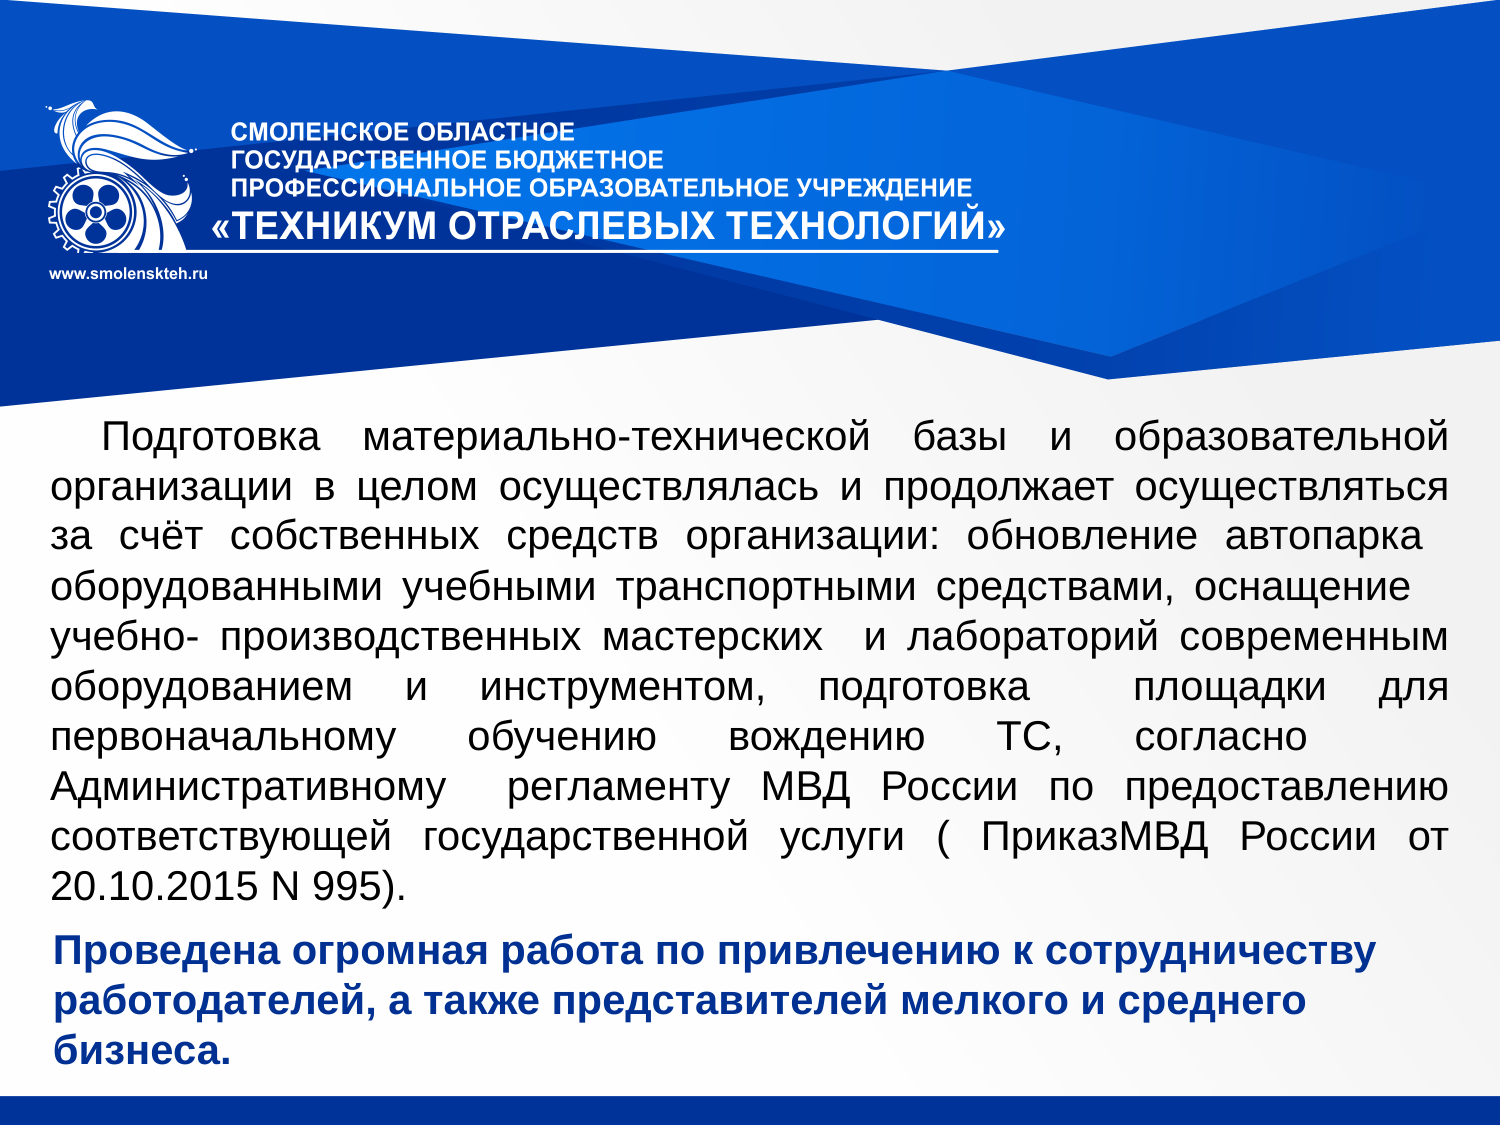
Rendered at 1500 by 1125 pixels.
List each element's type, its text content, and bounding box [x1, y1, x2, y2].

text_box Проведена огромная работа по привлечению к сотрудничеству работодателей, а также представителей мелкого и среднего бизнеса. [38, 915, 1462, 1080]
text_box Подготовка материально-технической базы и образовательной организации в целом осуществлялась и продолжает осуществляться за счёт собственных средств организации: обновление автопарка оборудованными учебными транспортными средствами, оснащение учебно- производственных мастерских и лабораторий современным оборудованием и инструментом, подготовка площадки для первоначальному обучению вождению ТС, согласно Административному регламенту МВД России по предоставлению соответствующей государственной услуги ( ПриказМВД России от 20.10.2015 N 995). [35, 400, 1465, 916]
picture [0, 0, 1500, 1125]
